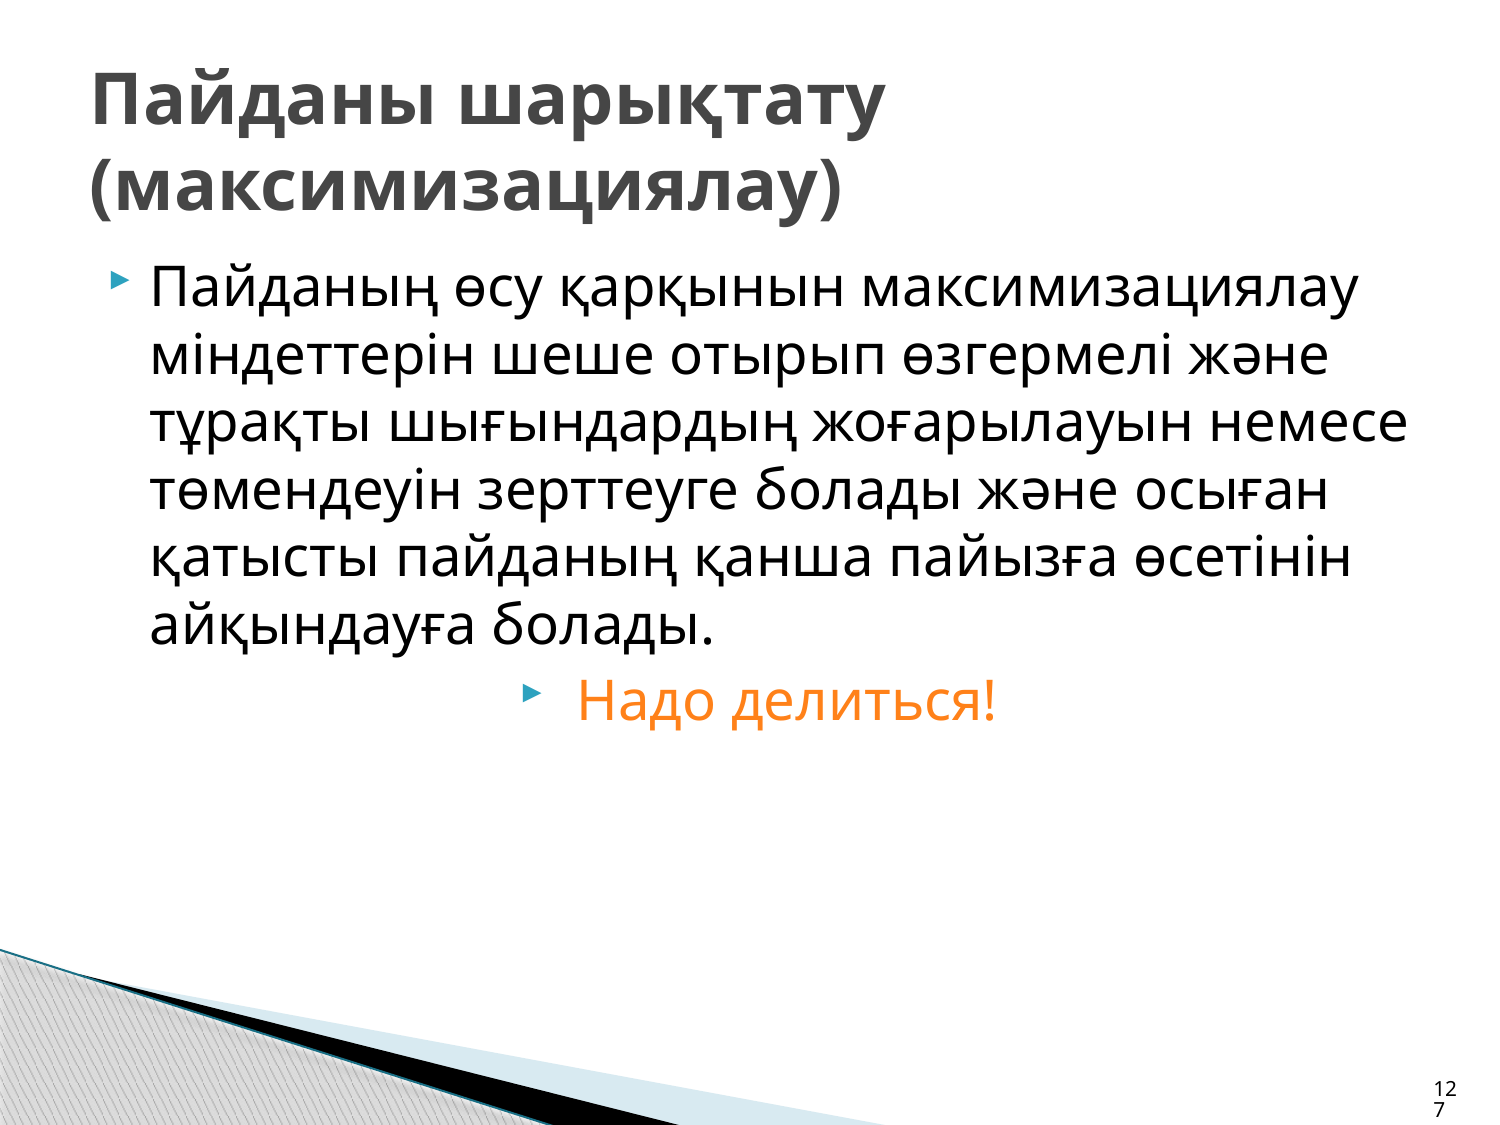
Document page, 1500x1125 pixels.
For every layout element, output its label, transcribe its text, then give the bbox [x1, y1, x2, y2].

list Пайданың өсу қарқынын максимизациялау міндеттерін шеше отырып өзгермелі және тұрақты шығындардың жоғарылауын немесе төмендеуін зерттеуге болады және осыған қатысты пайданың қанша пайызға өсетінін айқындауға болады. Надо делиться! [75, 243, 1425, 986]
slide_number 127 [1418, 1051, 1479, 1112]
title Пайданы шарықтату (максимизациялау) [75, 45, 1425, 233]
